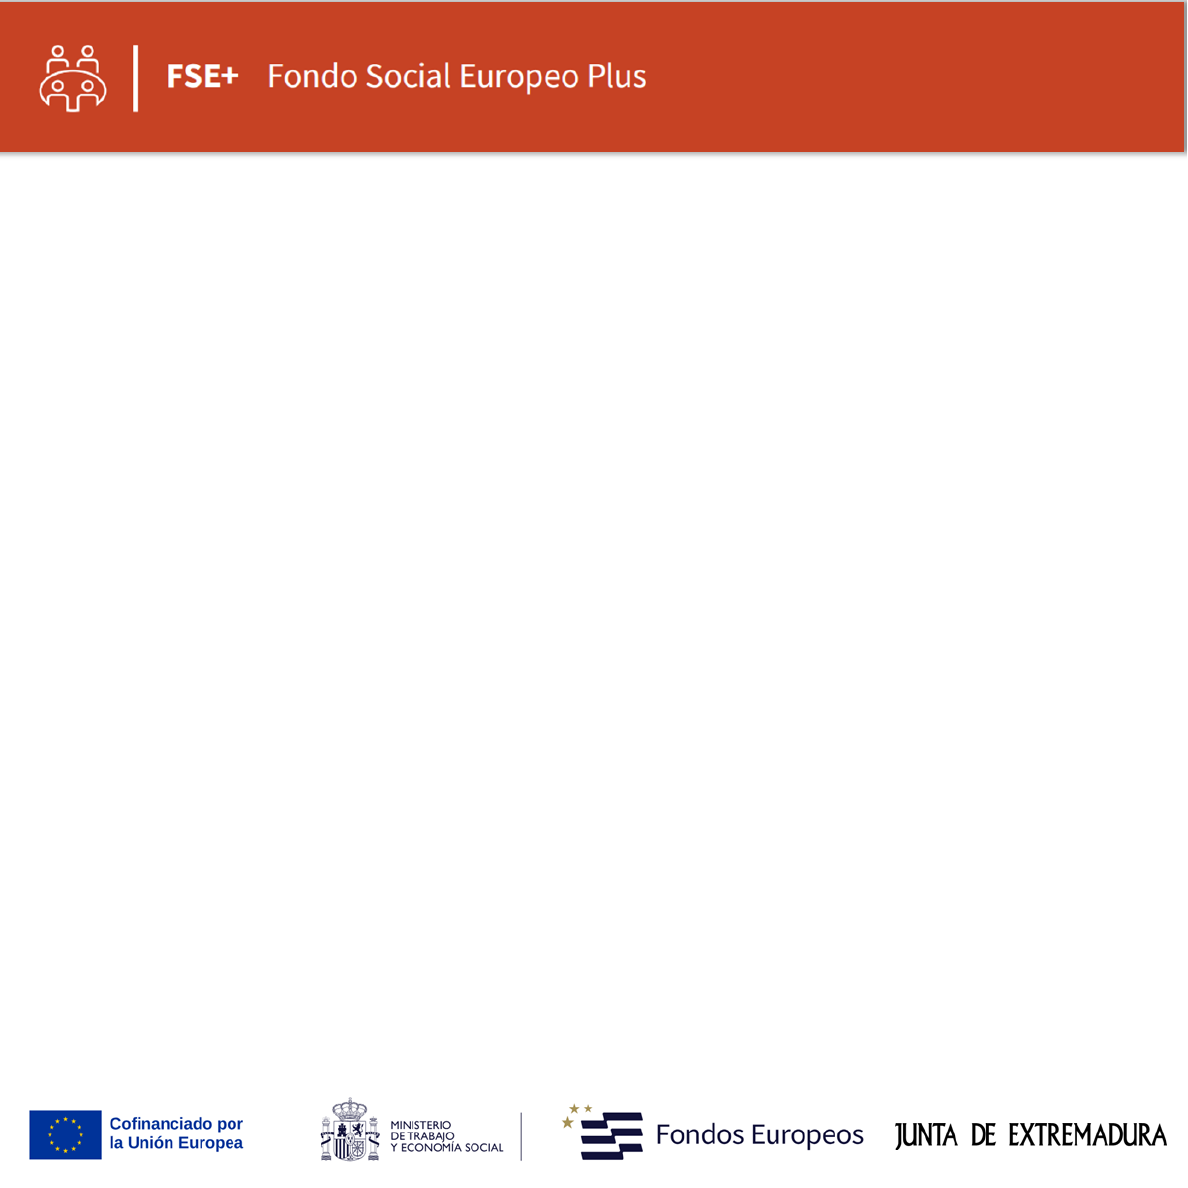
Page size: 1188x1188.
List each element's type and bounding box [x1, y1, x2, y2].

picture [20, 1096, 1167, 1170]
picture [0, 0, 1187, 163]
